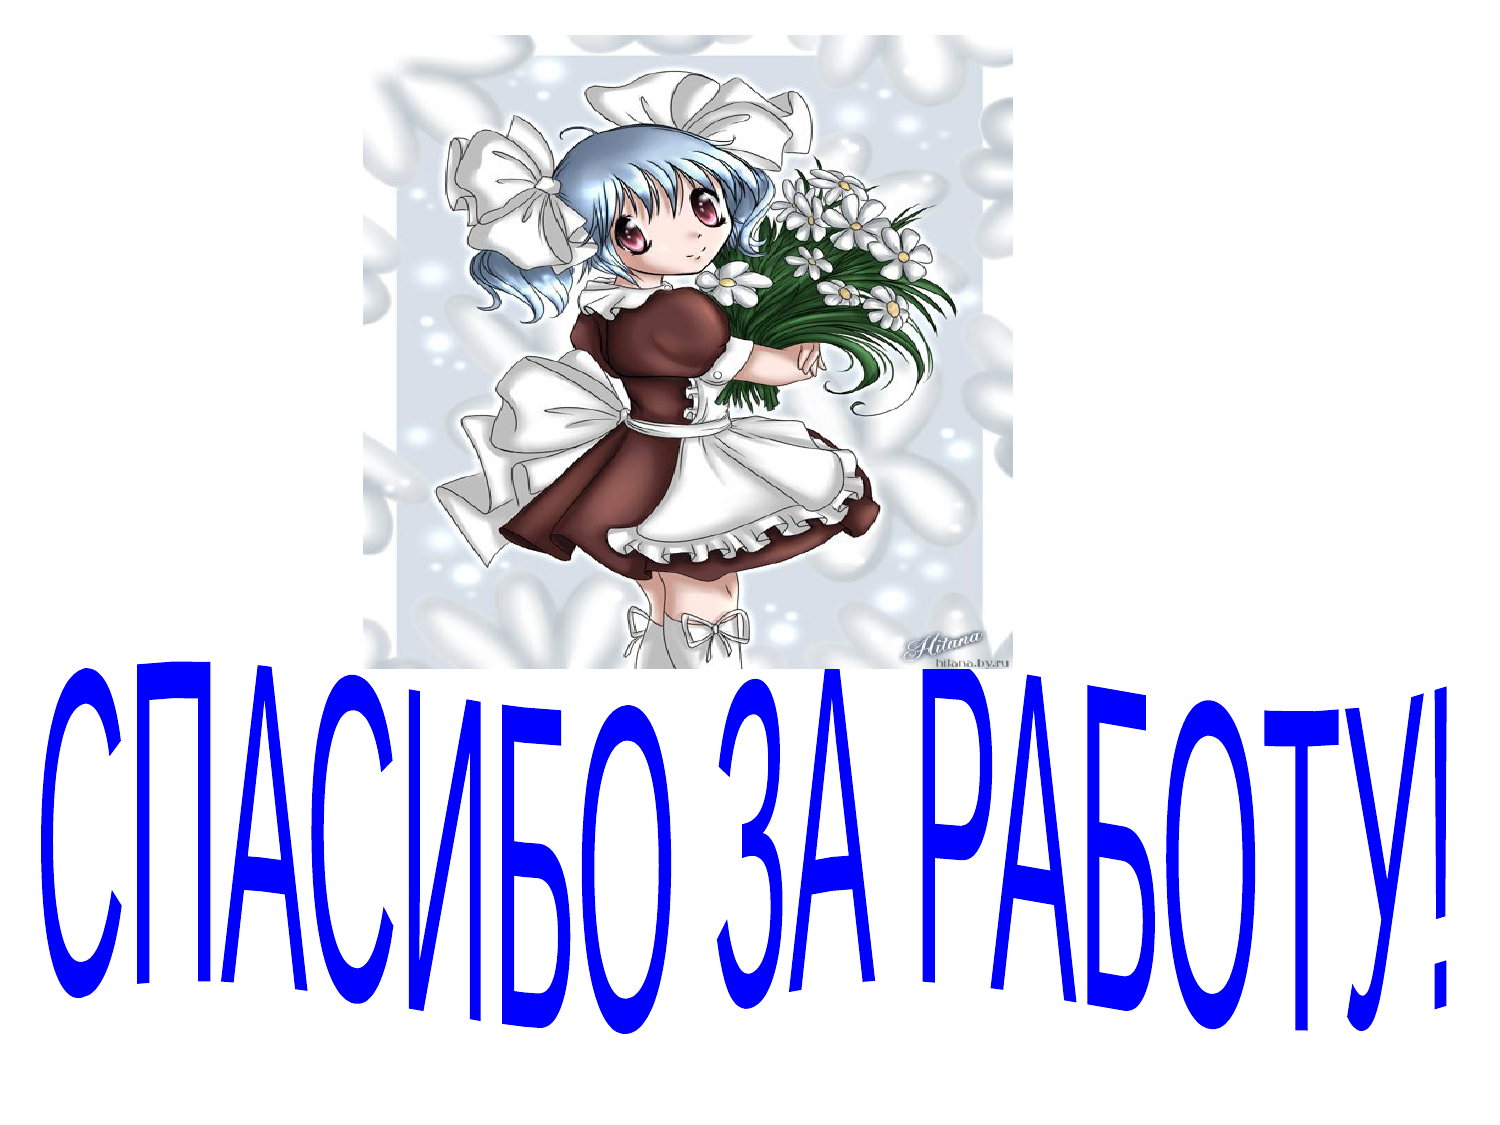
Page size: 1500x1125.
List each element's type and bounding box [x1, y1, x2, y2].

picture [362, 34, 1014, 669]
